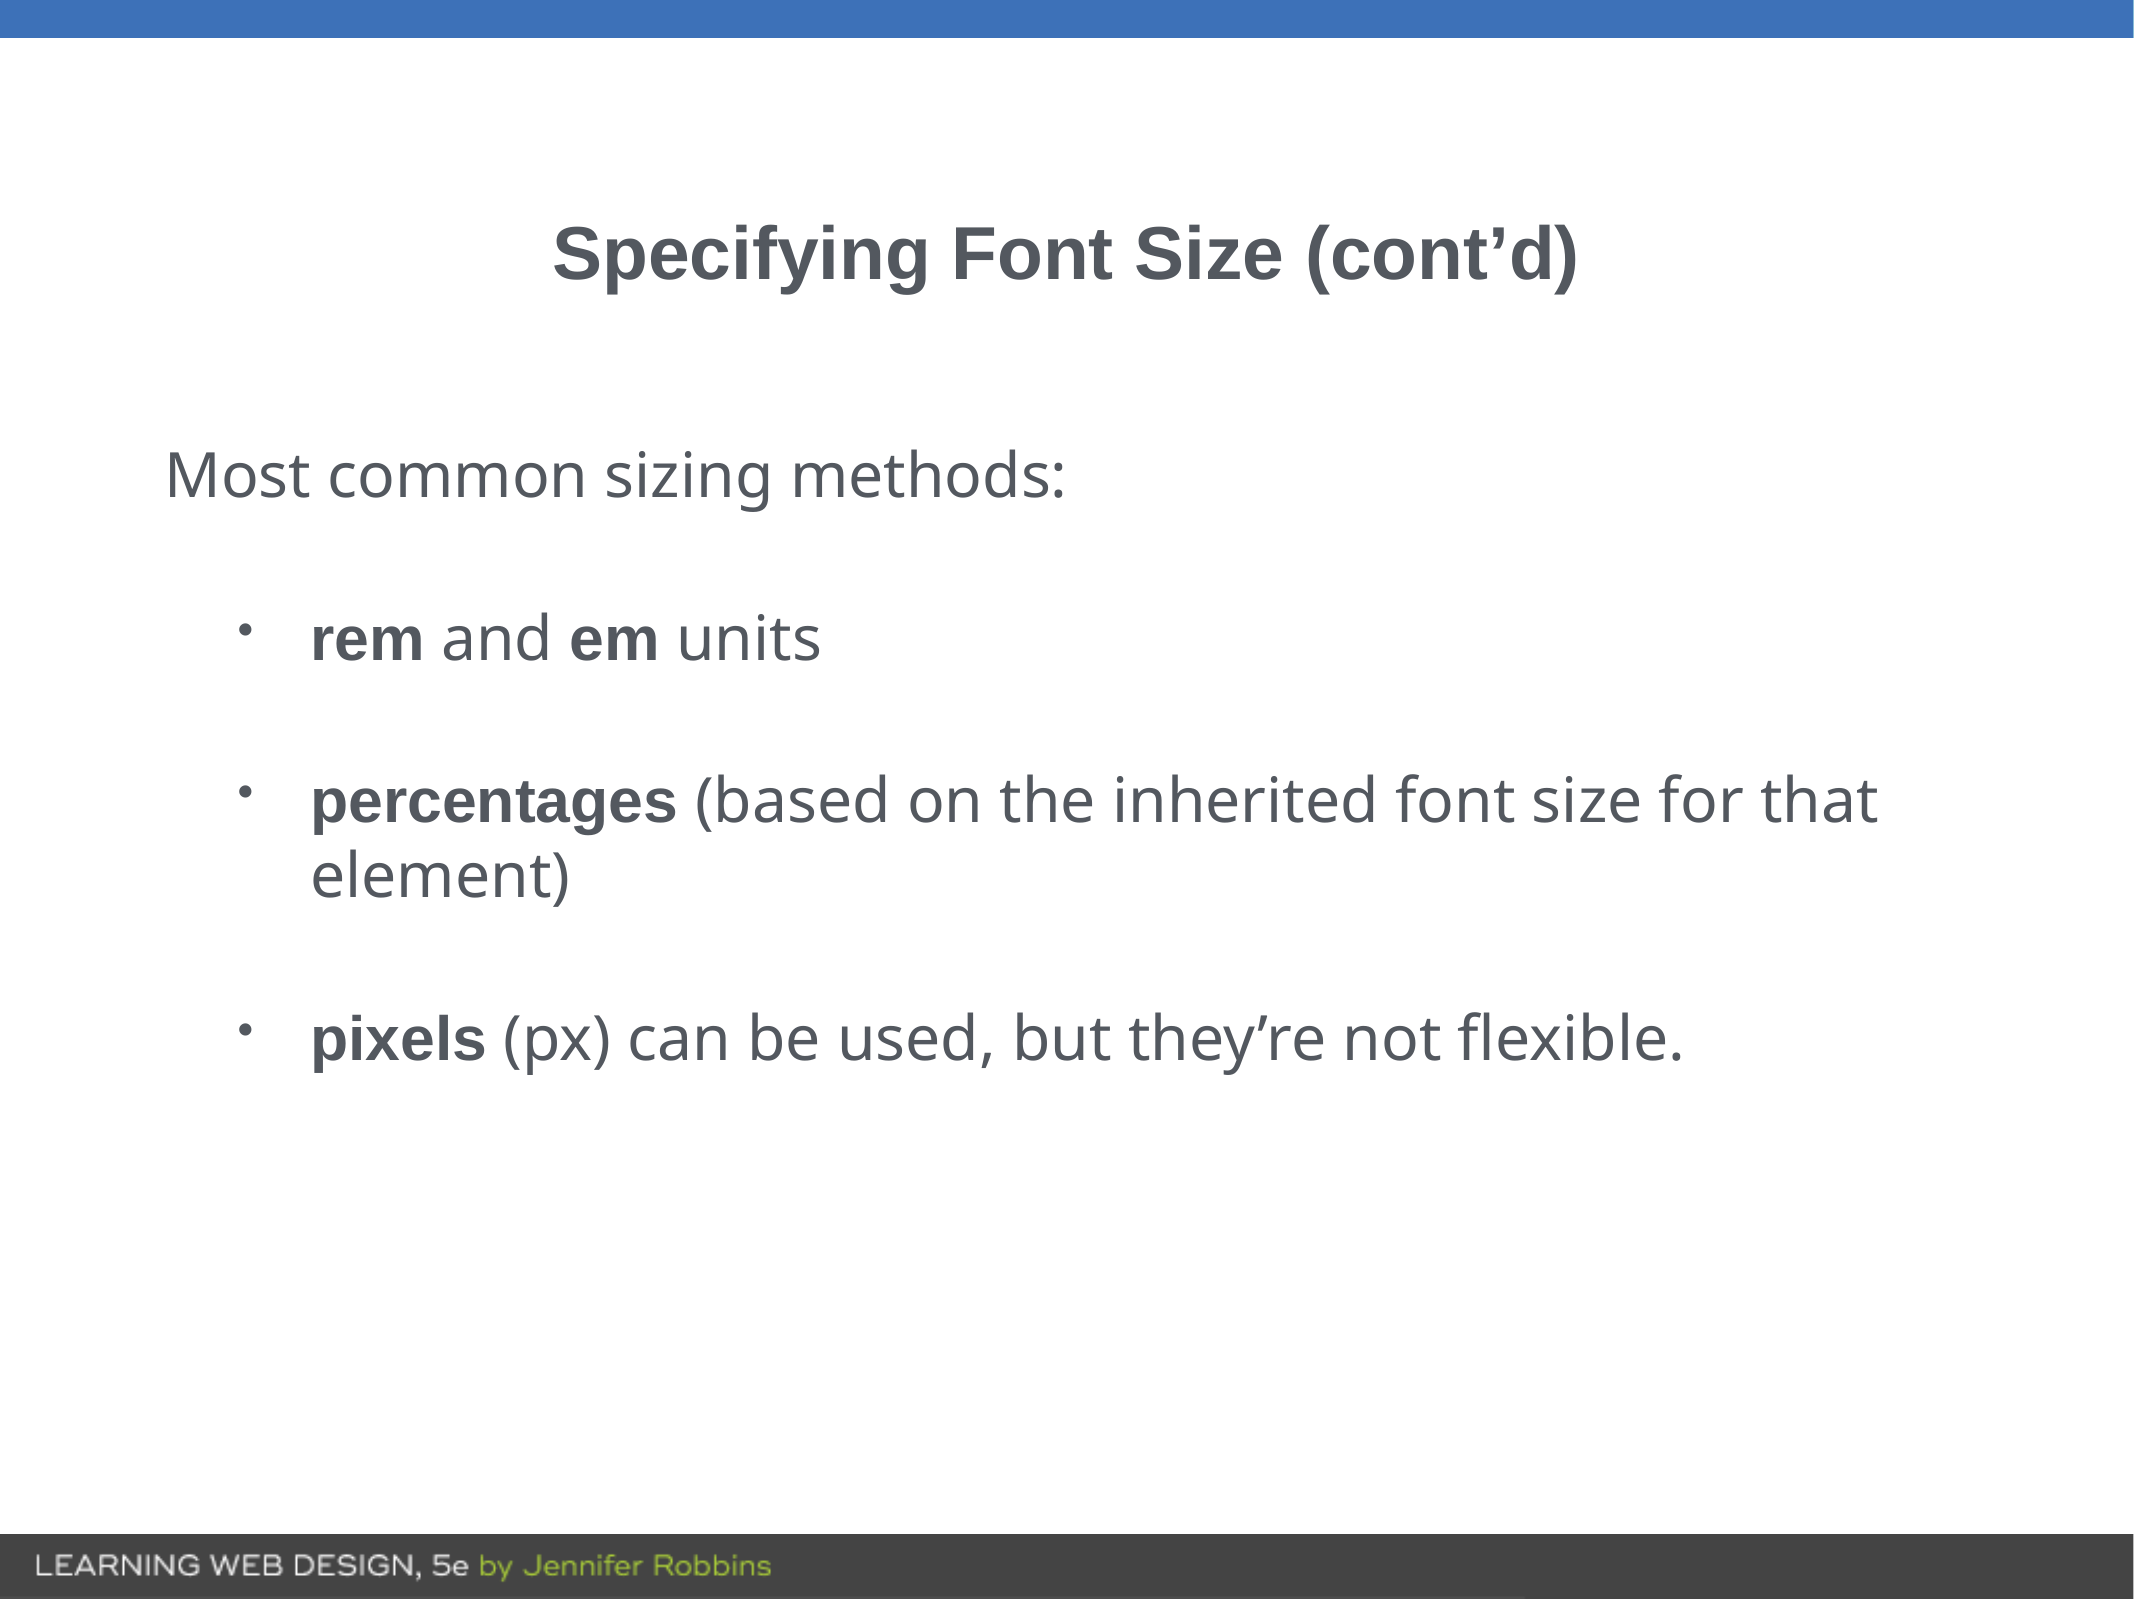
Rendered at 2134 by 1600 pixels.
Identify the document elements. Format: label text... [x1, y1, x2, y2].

title Specifying Font Size (cont’d) [155, 72, 1978, 426]
picture [0, 1534, 2134, 1599]
list Most common sizing methods: rem and em units percentages (based on the inherited font size for that element) pixels (px) can be used, but they’re not flexible. [155, 426, 1978, 1289]
